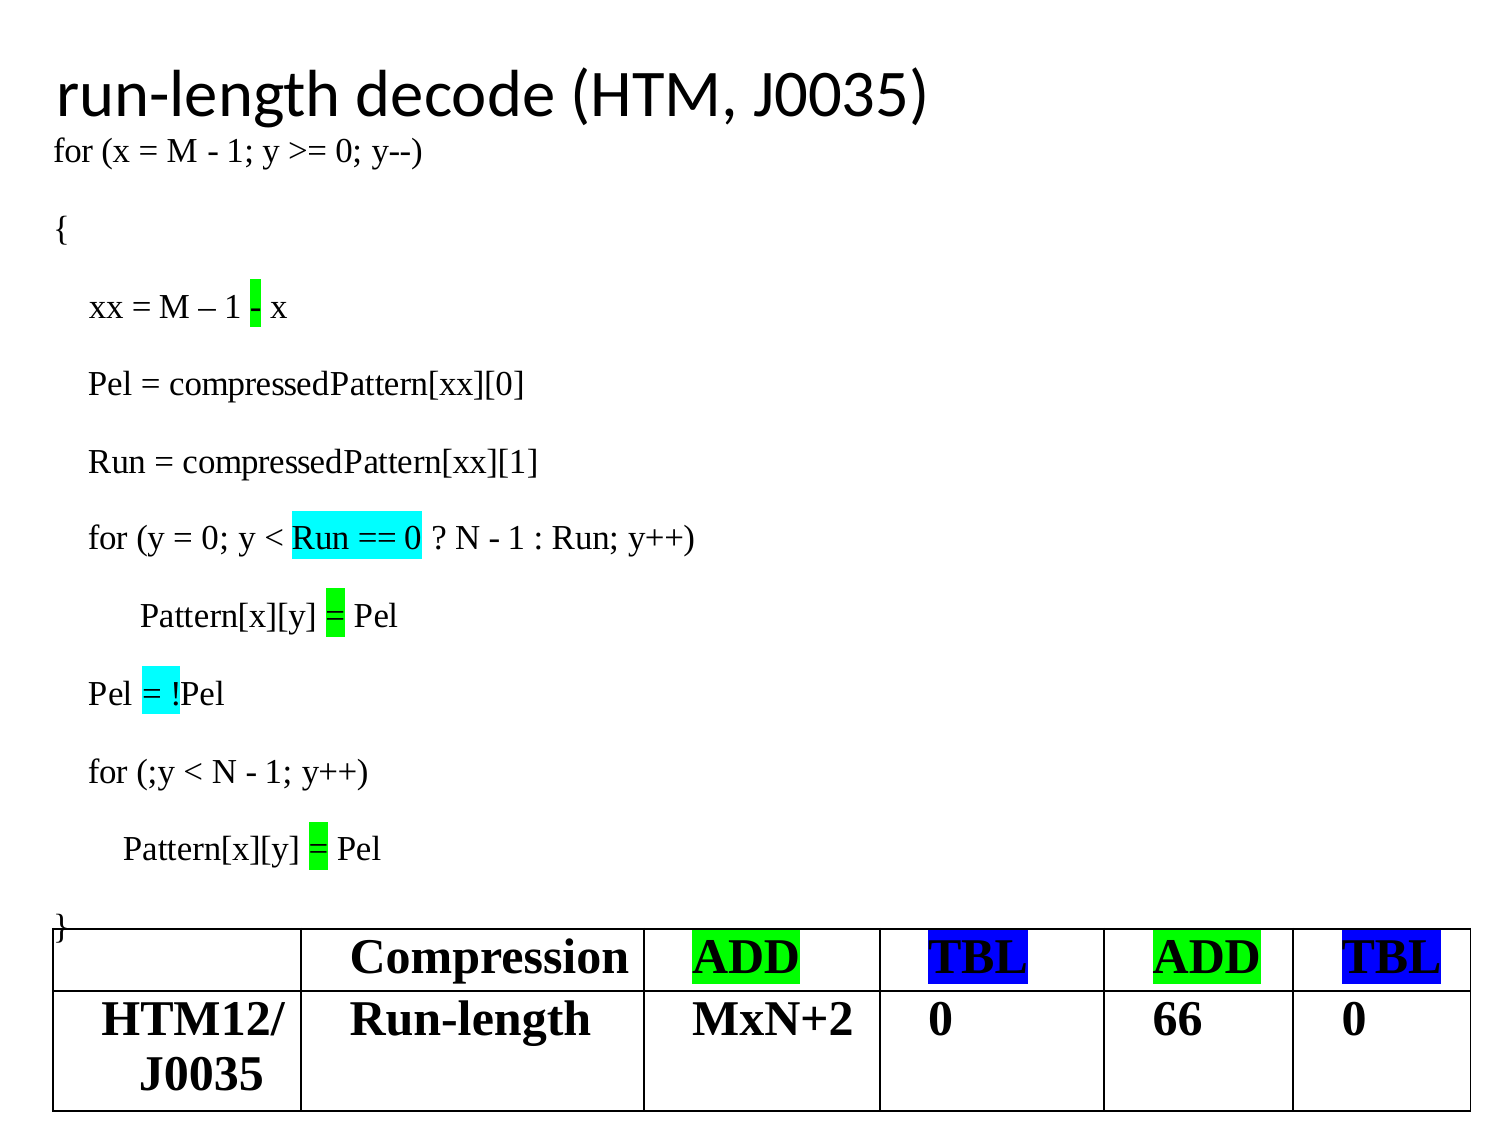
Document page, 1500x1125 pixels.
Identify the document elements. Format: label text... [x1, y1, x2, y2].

picture [52, 101, 1465, 956]
table_cell HTM12/J0035 [54, 992, 300, 1110]
table_cell 0 [881, 992, 1103, 1110]
table_header Compression [302, 964, 643, 990]
table_header ADD [1105, 964, 1292, 990]
table_header TBL [1294, 930, 1470, 990]
table_header [54, 963, 300, 990]
table_cell 66 [1105, 992, 1292, 1110]
table_header ADD [645, 964, 879, 990]
table_cell 0 [1294, 992, 1470, 1110]
text_box run-length decode (HTM, J0035) [41, 42, 1500, 138]
table_cell Run-length [302, 992, 643, 1110]
table_header TBL [881, 964, 1103, 990]
table_cell MxN+2 [645, 992, 879, 1110]
